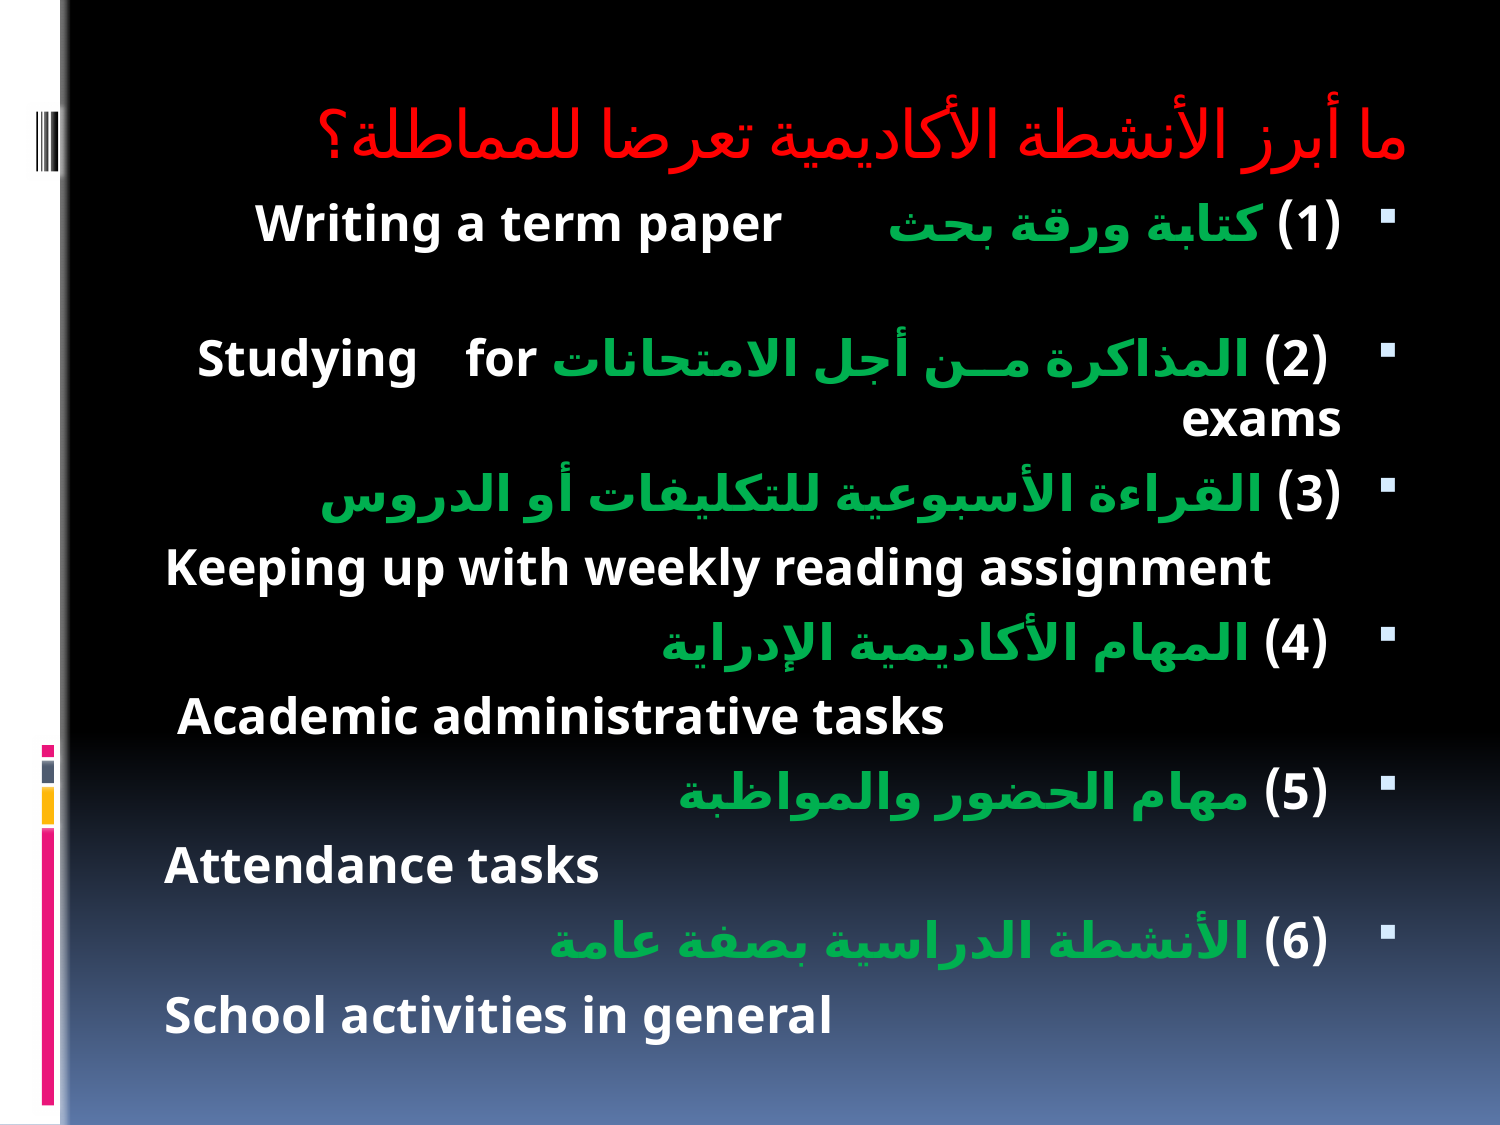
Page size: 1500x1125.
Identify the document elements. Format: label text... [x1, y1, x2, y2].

title ما أبرز الأنشطة الأكاديمية تعرضا للمماطلة؟ [150, 83, 1425, 184]
list (1) كتابة ورقة بحث Writing a term paper (2) المذاكرة من أجل الامتحانات Studying for exams (3) القراءة الأسبوعية للتكليفات أو الدروس Keeping up with weekly reading assignment (4) المهام الأكاديمية الإدراية Academic administrative tasks (5) مهام الحضور والمواظبة Attendance tasks (6) الأنشطة الدراسية بصفة عامة School activities in general [150, 184, 1425, 1043]
